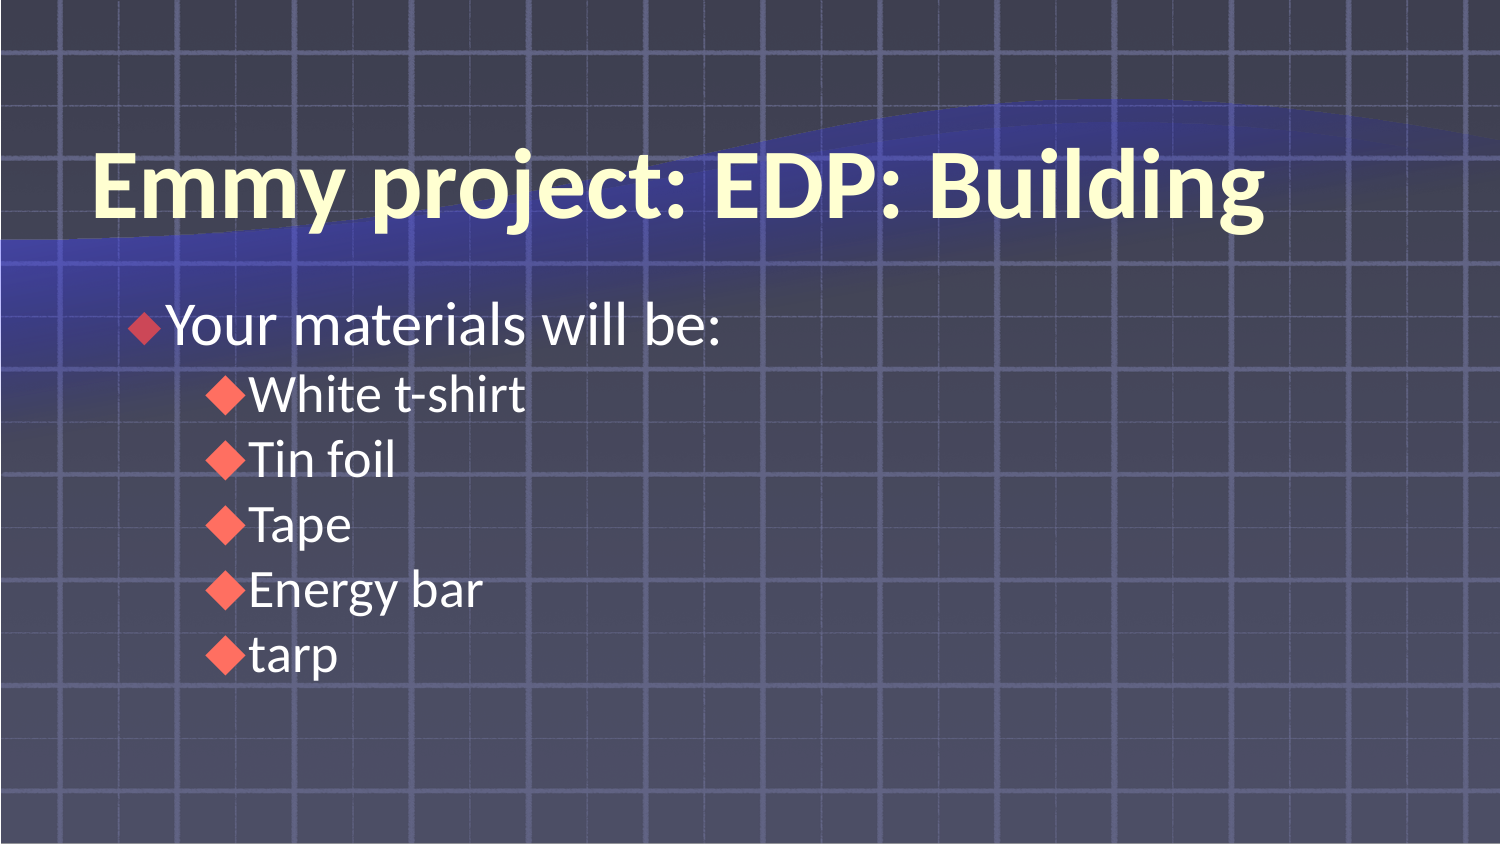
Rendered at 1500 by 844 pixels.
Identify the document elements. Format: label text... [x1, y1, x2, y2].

picture [0, 0, 1500, 844]
list Your materials will be: White t-shirt Tin foil Tape Energy bar tarp [75, 268, 1425, 775]
title Emmy project: EDP: Building [75, 65, 1425, 254]
